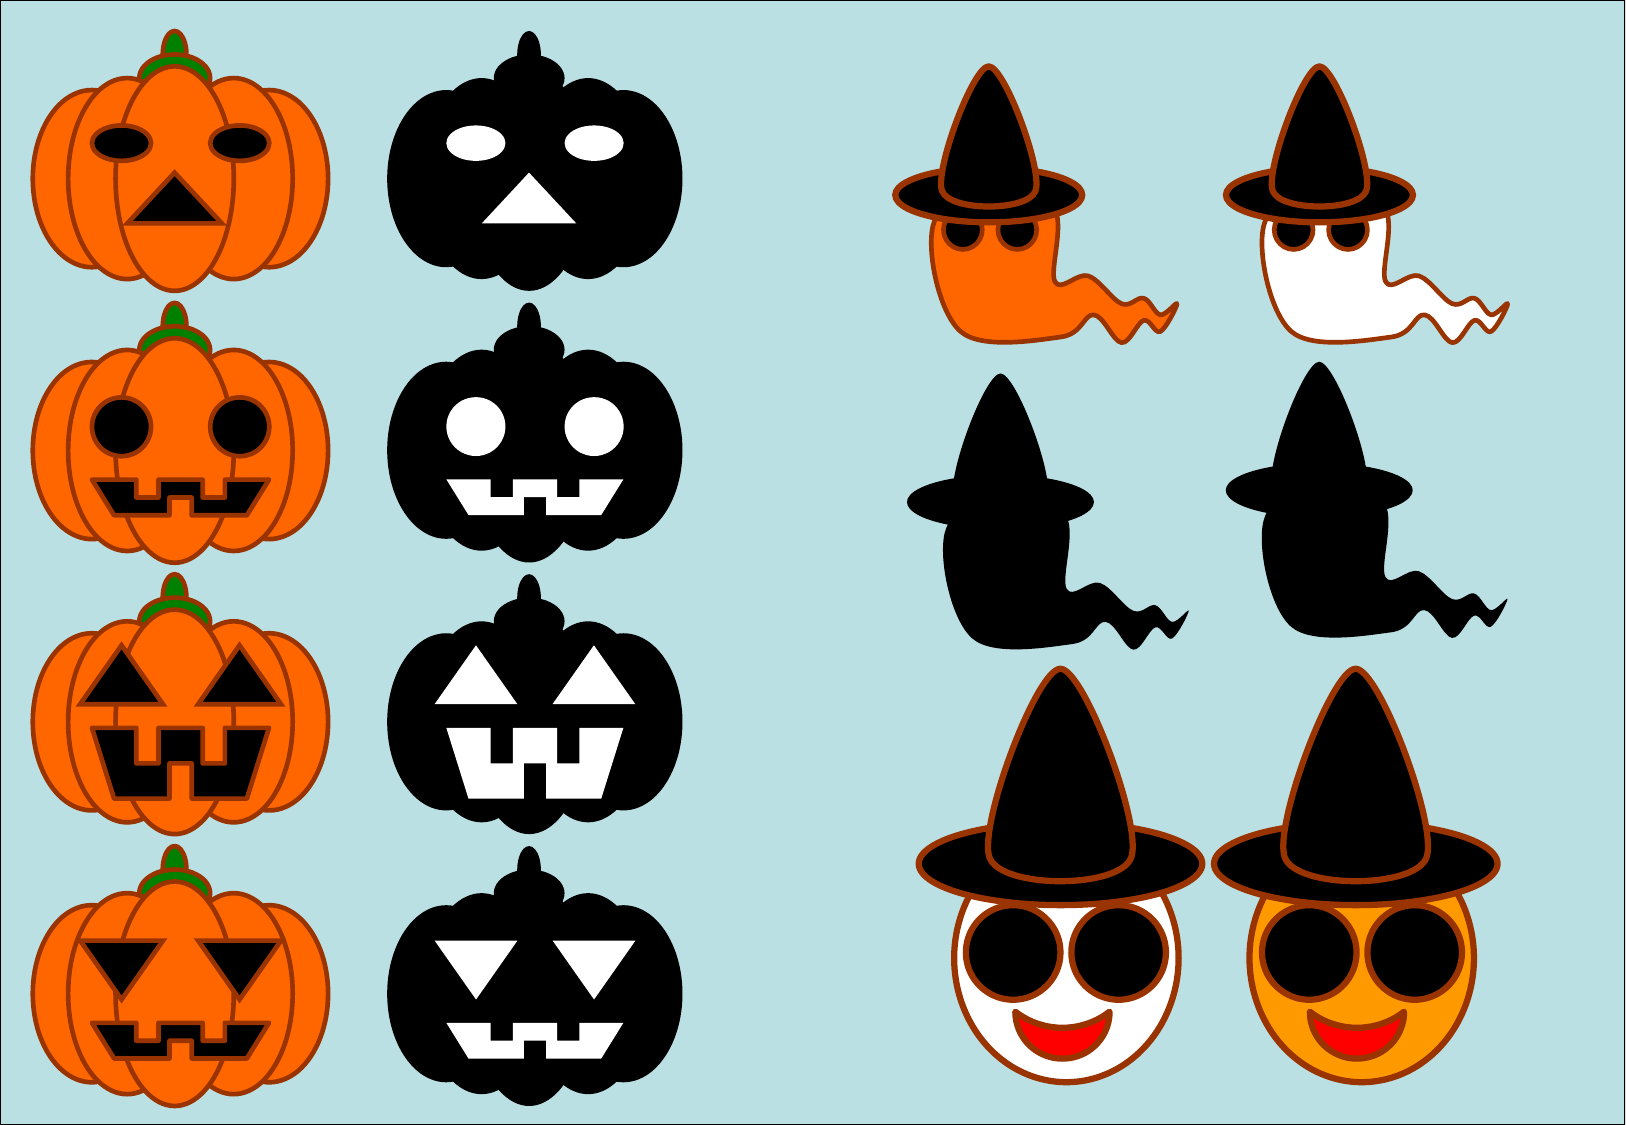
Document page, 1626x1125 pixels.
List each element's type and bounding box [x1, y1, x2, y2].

text_box [386, 845, 683, 1107]
text_box [918, 668, 1203, 1083]
text_box [32, 30, 329, 292]
text_box [32, 845, 329, 1107]
text_box [32, 302, 329, 564]
text_box [32, 573, 329, 835]
text_box [895, 66, 1178, 351]
text_box [386, 30, 683, 292]
text_box [386, 573, 683, 835]
text_box [906, 373, 1189, 658]
text_box [1213, 668, 1498, 1083]
text_box [386, 302, 683, 563]
text_box [1225, 66, 1509, 351]
text_box [1225, 361, 1508, 646]
